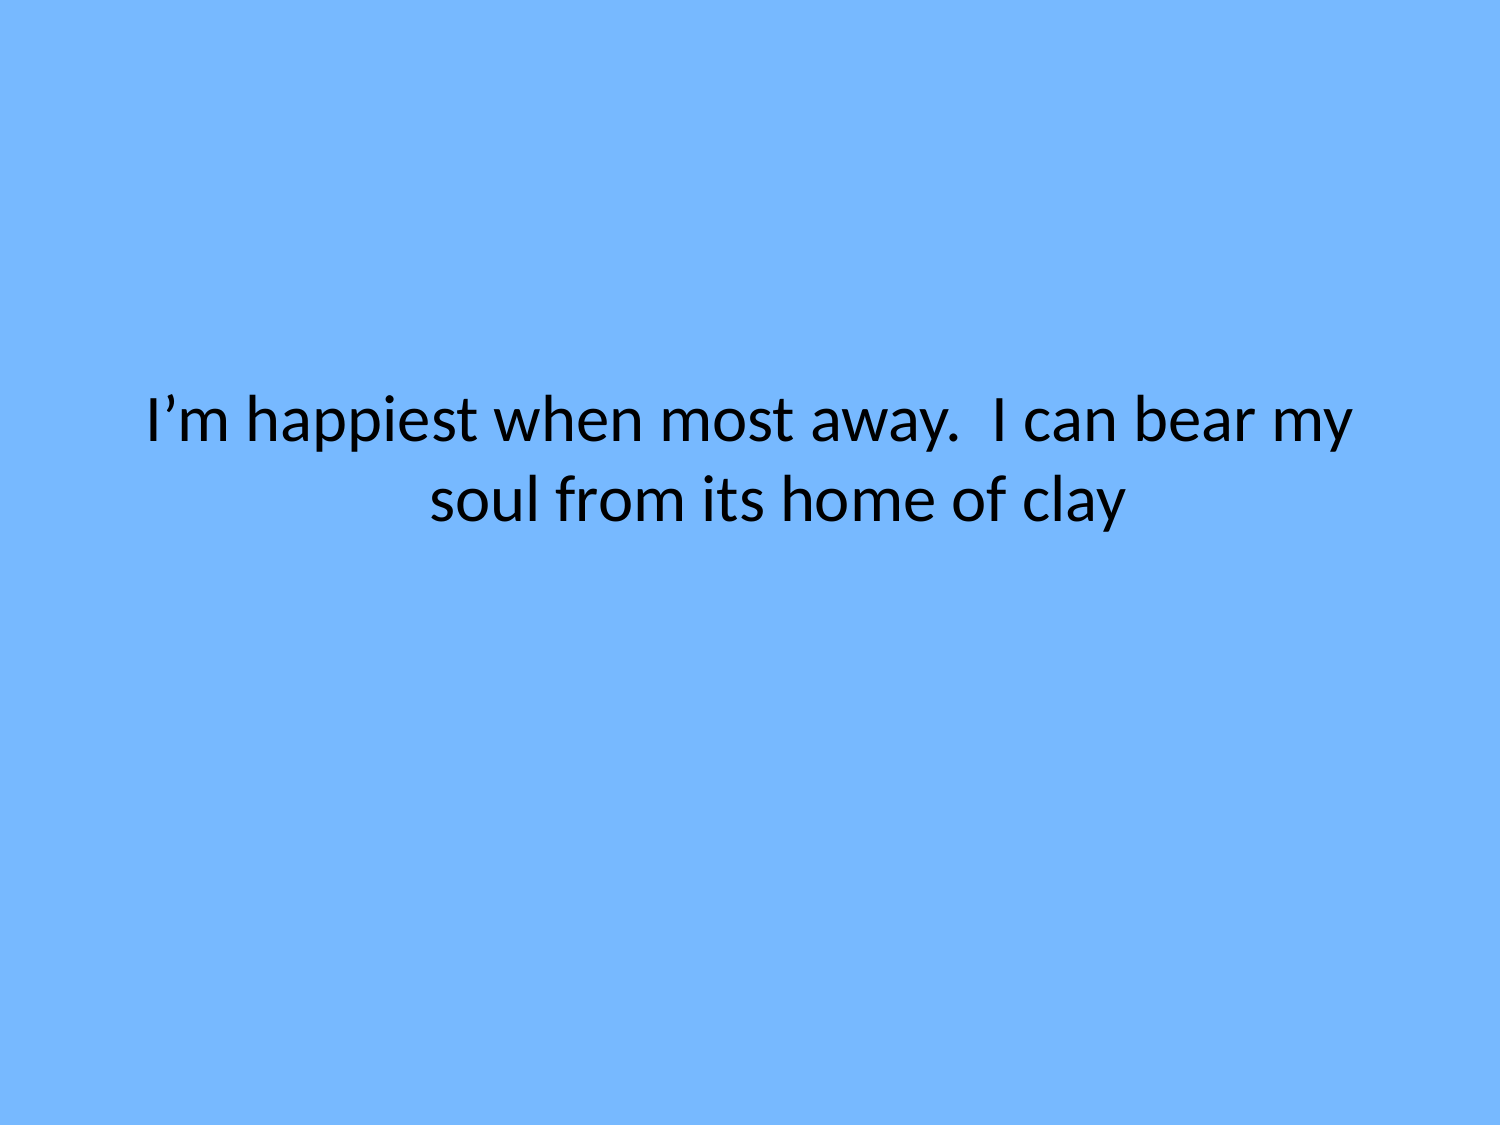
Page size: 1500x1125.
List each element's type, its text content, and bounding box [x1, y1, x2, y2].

list I’m happiest when most away. I can bear my soul from its home of clay [75, 87, 1425, 1005]
